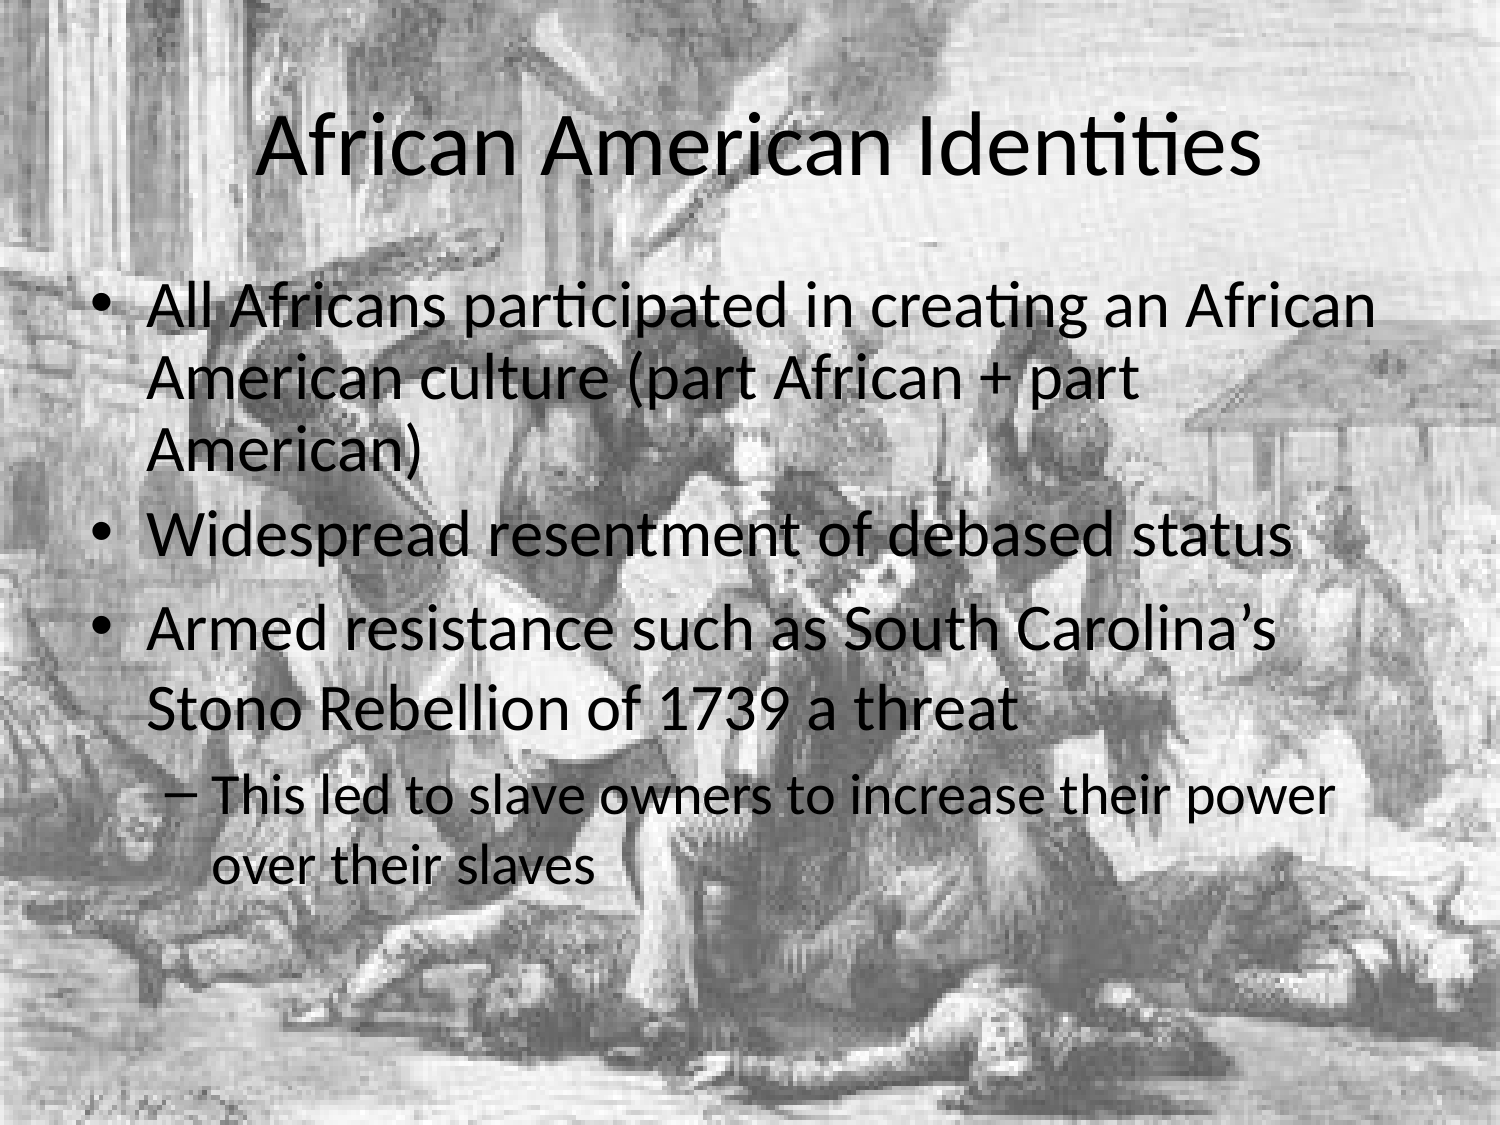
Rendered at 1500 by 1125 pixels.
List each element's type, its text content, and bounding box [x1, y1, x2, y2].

list All Africans participated in creating an African American culture (part African + part American) Widespread resentment of debased status Armed resistance such as South Carolina’s Stono Rebellion of 1739 a threat This led to slave owners to increase their power over their slaves [75, 262, 1425, 1005]
title African American Identities [75, 45, 1425, 233]
text_box [512, 1049, 988, 1125]
text_box [112, 1049, 425, 1125]
